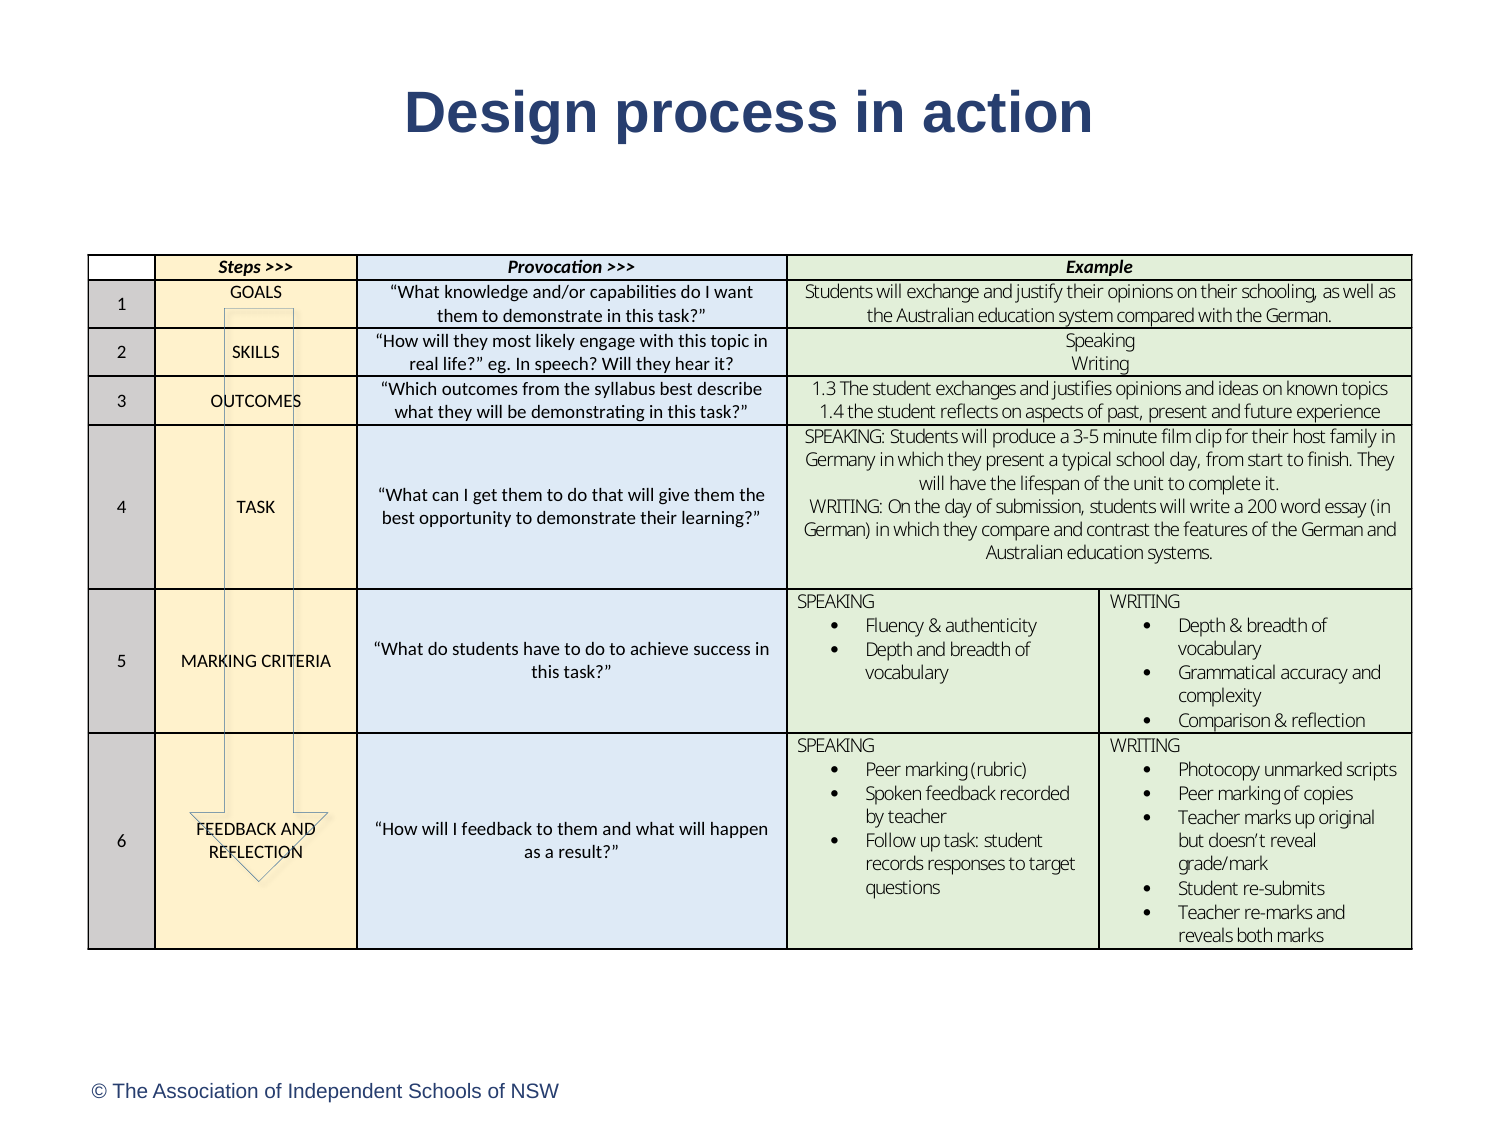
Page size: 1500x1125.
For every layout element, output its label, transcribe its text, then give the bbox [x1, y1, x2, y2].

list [87, 211, 1413, 1035]
title Design process in action [87, 66, 1413, 149]
